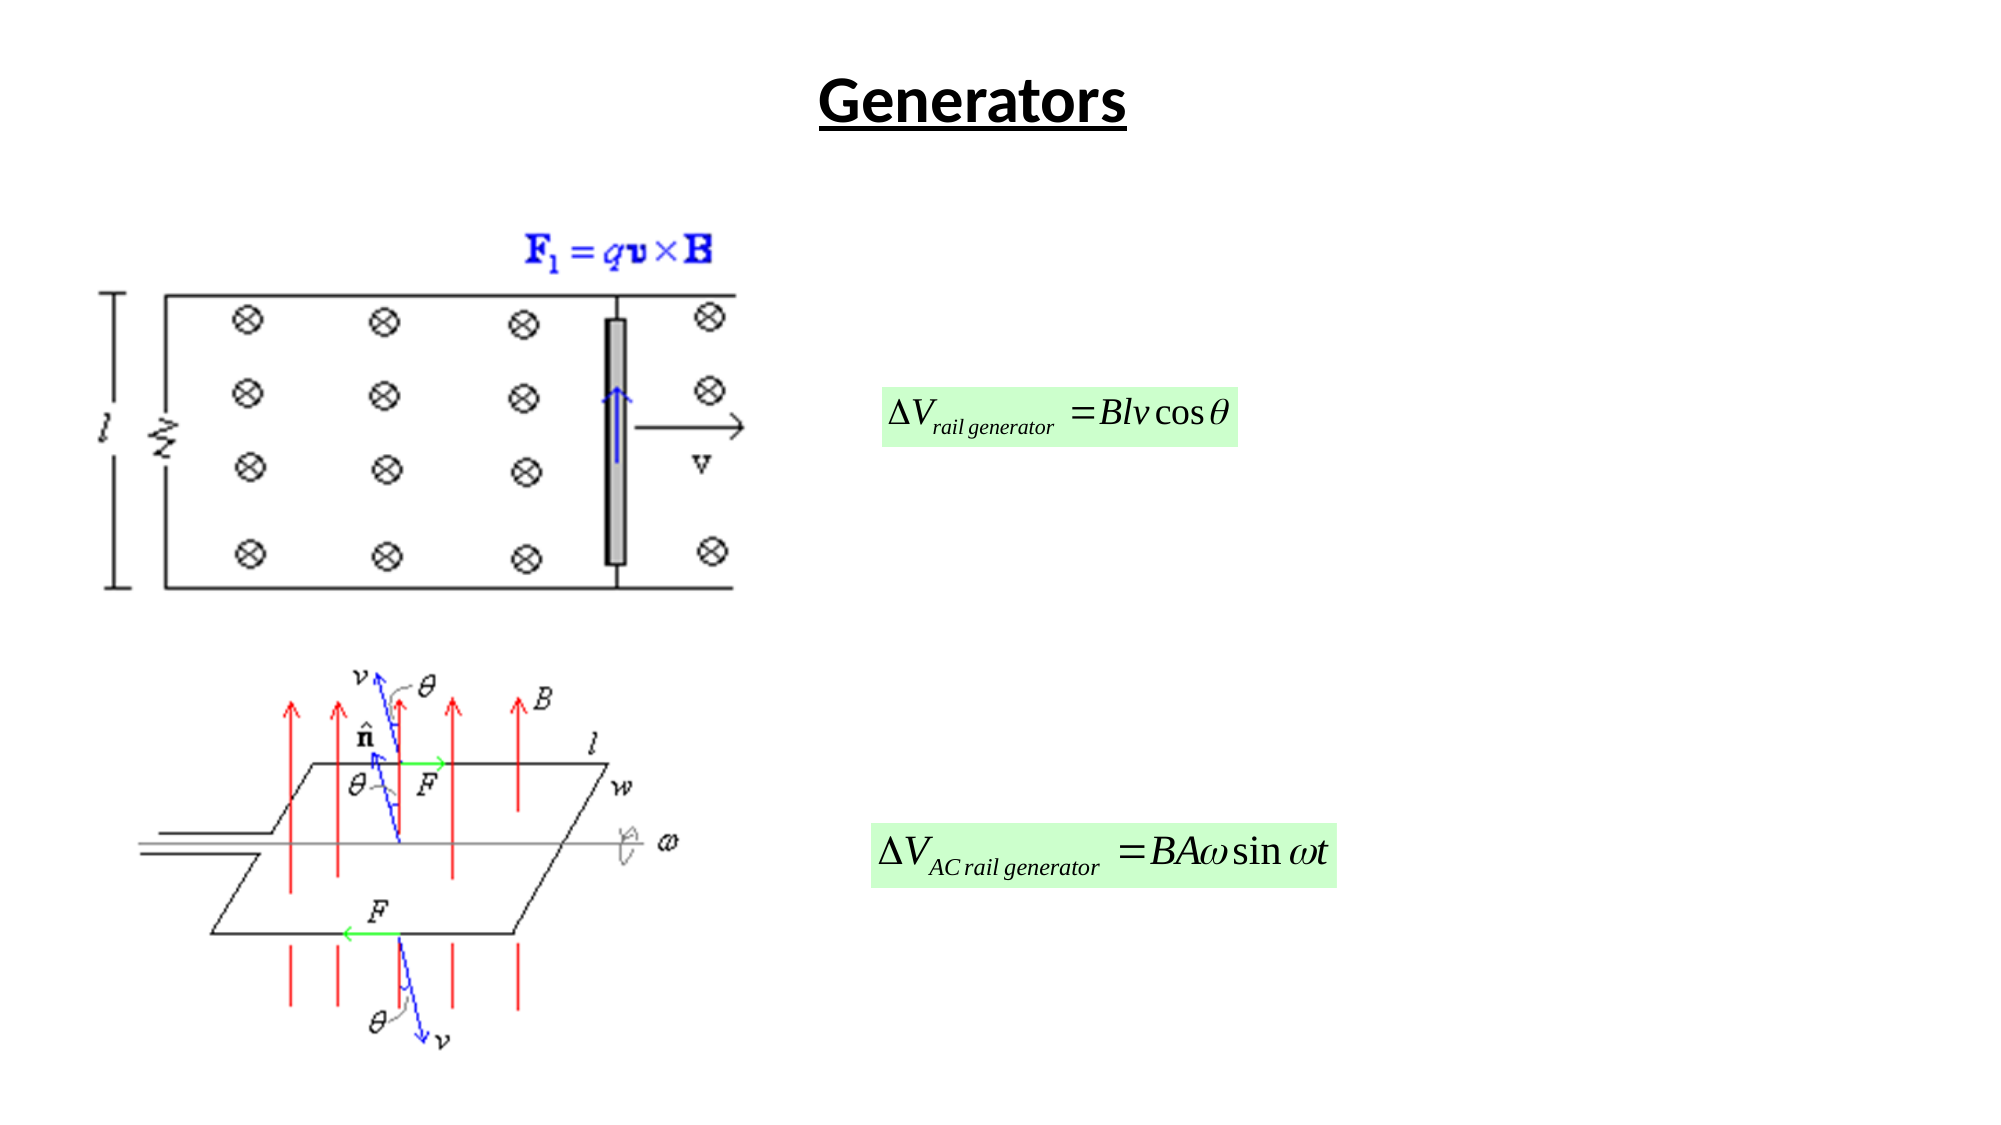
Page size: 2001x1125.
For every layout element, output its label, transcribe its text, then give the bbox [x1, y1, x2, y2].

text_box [881, 386, 1238, 447]
picture [133, 658, 697, 1060]
text_box Generators [804, 48, 1164, 143]
picture [71, 198, 759, 633]
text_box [871, 823, 1337, 888]
